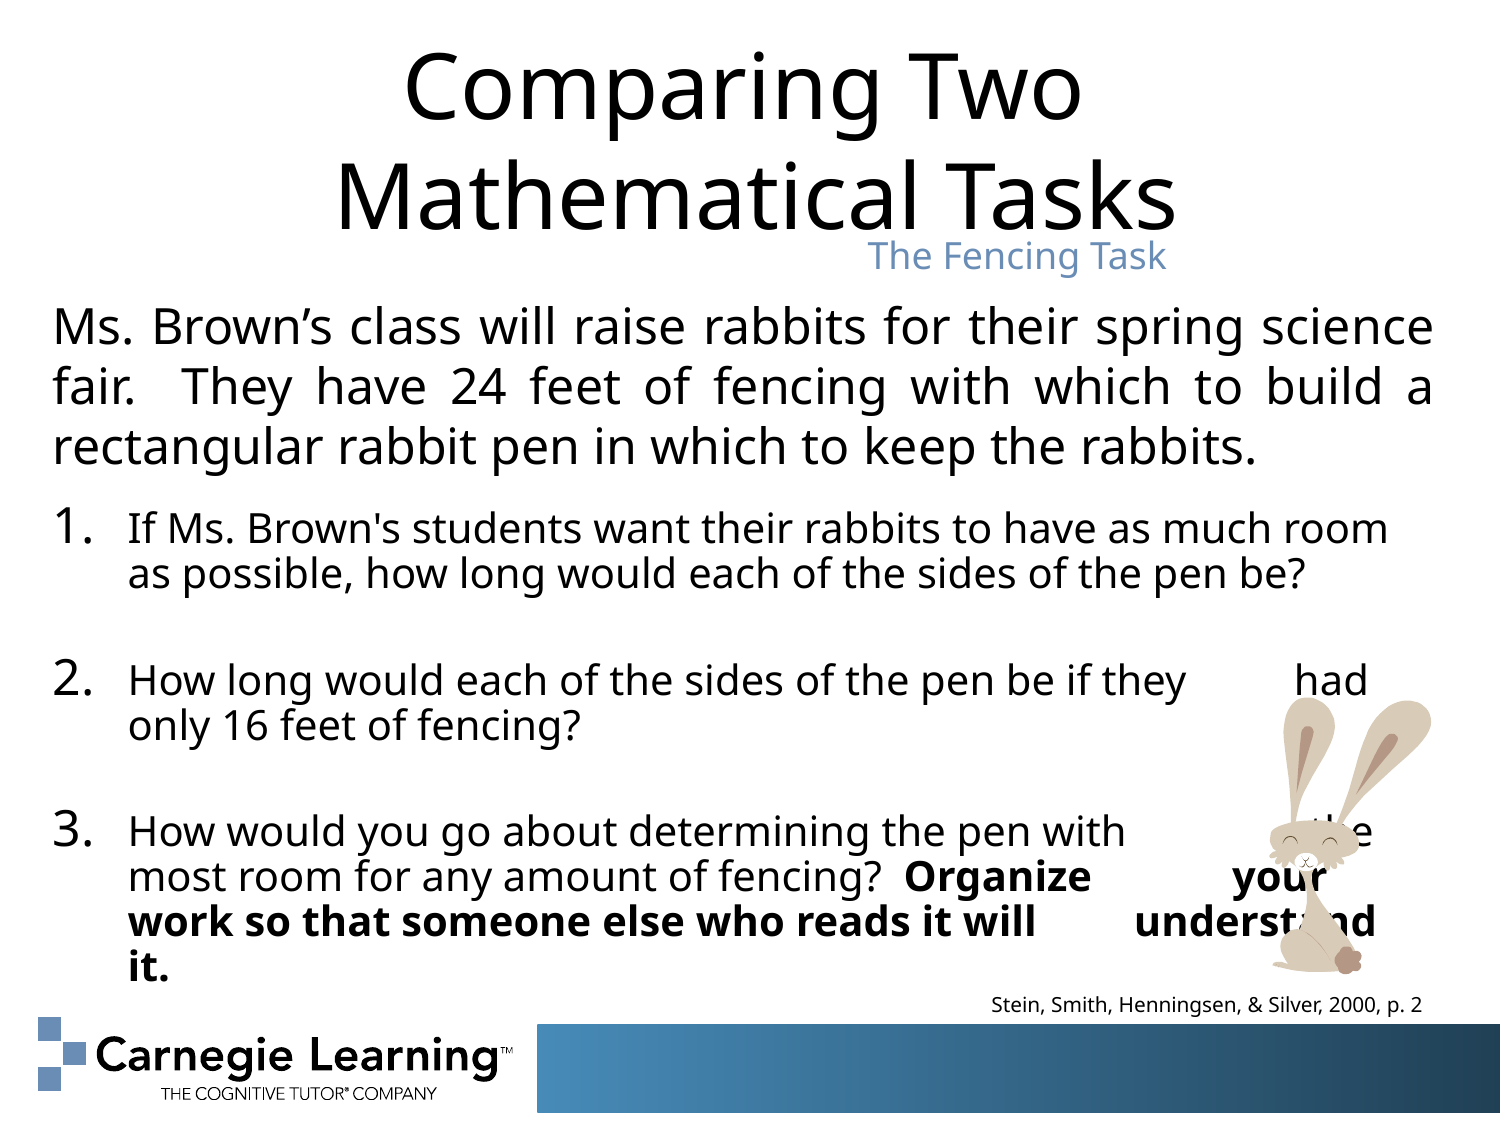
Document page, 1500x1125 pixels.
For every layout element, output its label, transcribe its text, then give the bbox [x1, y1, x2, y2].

text_box Ms. Brown’s class will raise rabbits for their spring science fair. They have 24 feet of fencing with which to build a rectangular rabbit pen in which to keep the rabbits. [37, 287, 1450, 483]
text_box The Fencing Task [547, 224, 1488, 285]
list If Ms. Brown's students want their rabbits to have as much room as possible, how long would each of the sides of the pen be? How long would each of the sides of the pen be if they had only 16 feet of fencing? How would you go about determining the pen with the most room for any amount of fencing? Organize your work so that someone else who reads it will understand it. Stein, Smith, Henningsen, & Silver, 2000, p. 2 [37, 499, 1438, 1038]
title Comparing Two Mathematical Tasks [49, 24, 1463, 251]
picture [1268, 696, 1433, 976]
